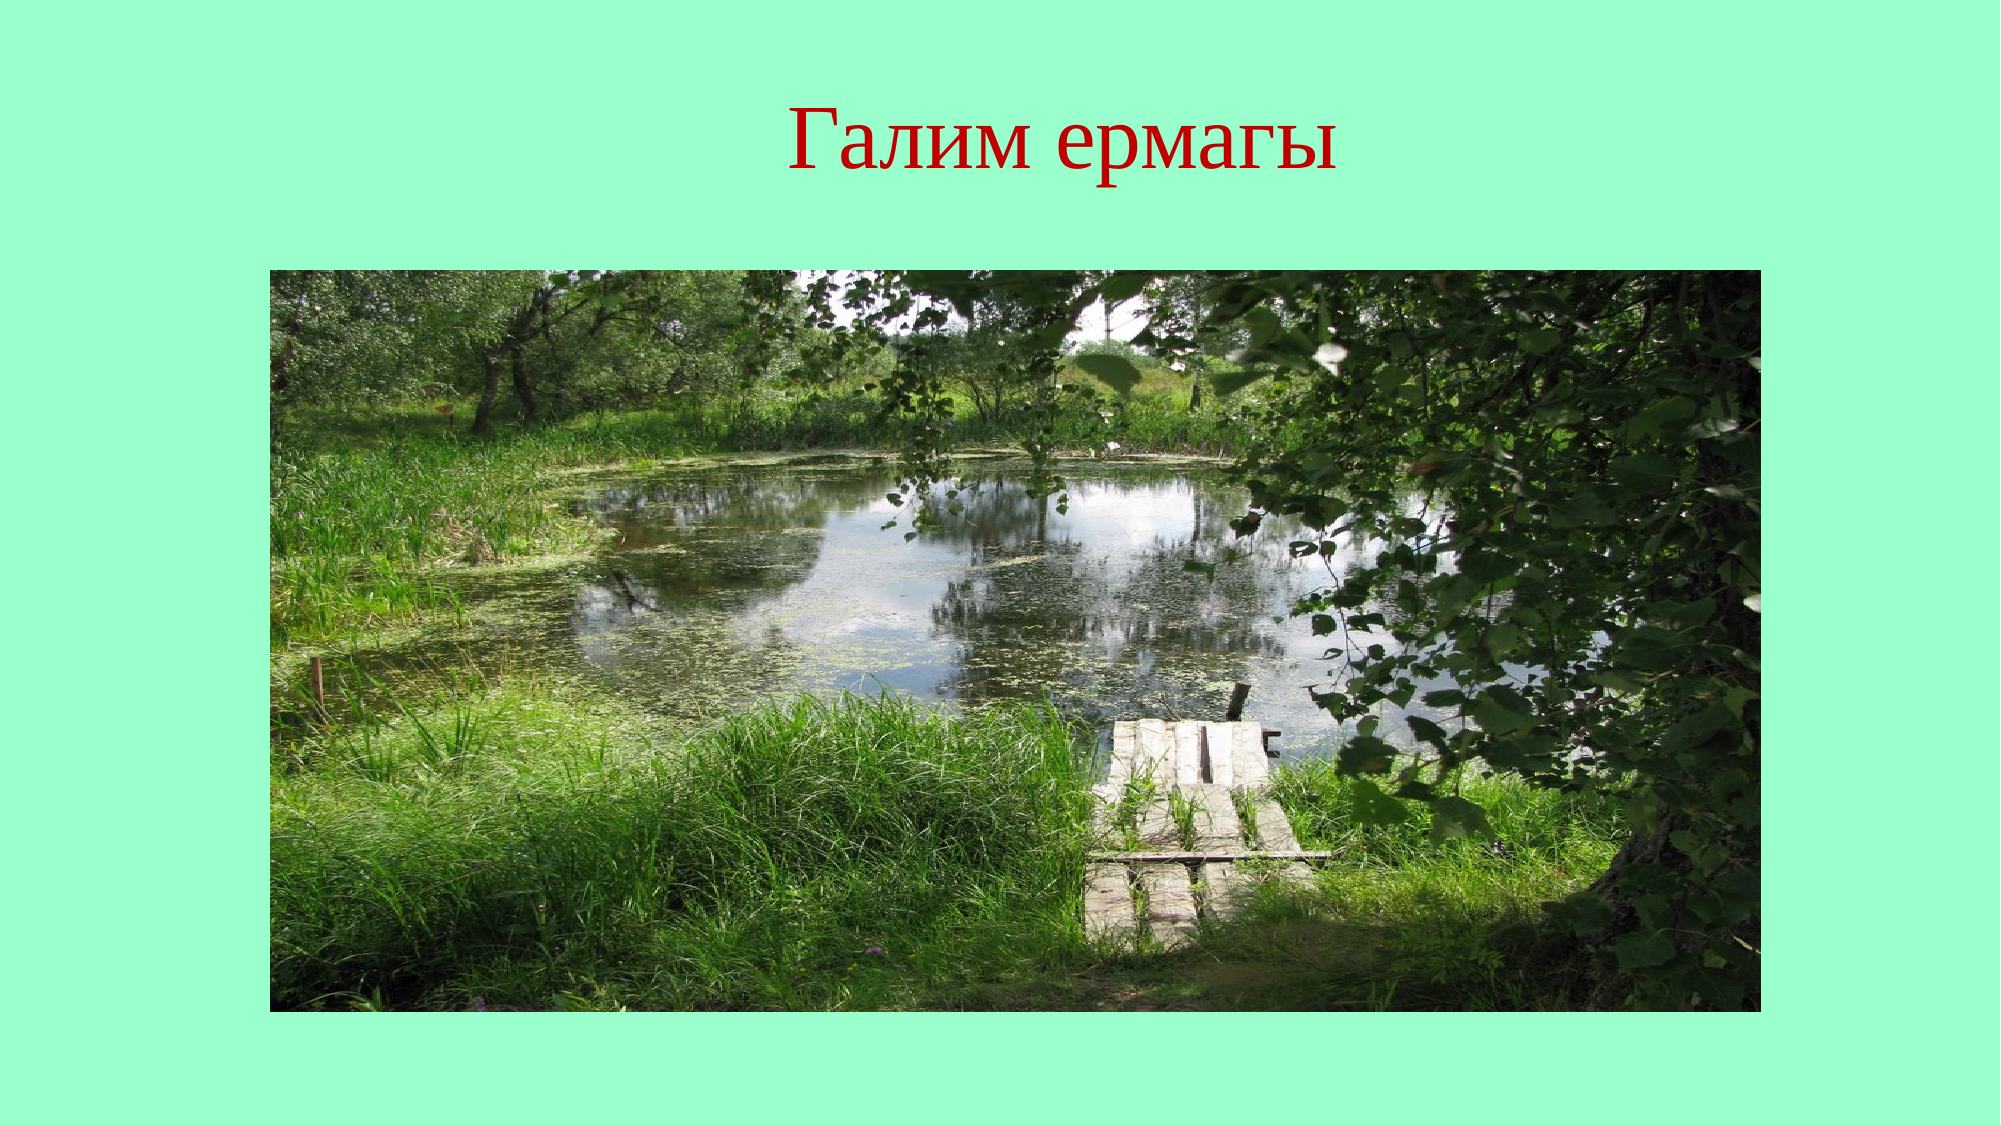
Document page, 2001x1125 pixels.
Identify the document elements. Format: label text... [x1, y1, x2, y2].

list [270, 270, 1761, 1012]
title Галим ермагы [243, 52, 1887, 225]
